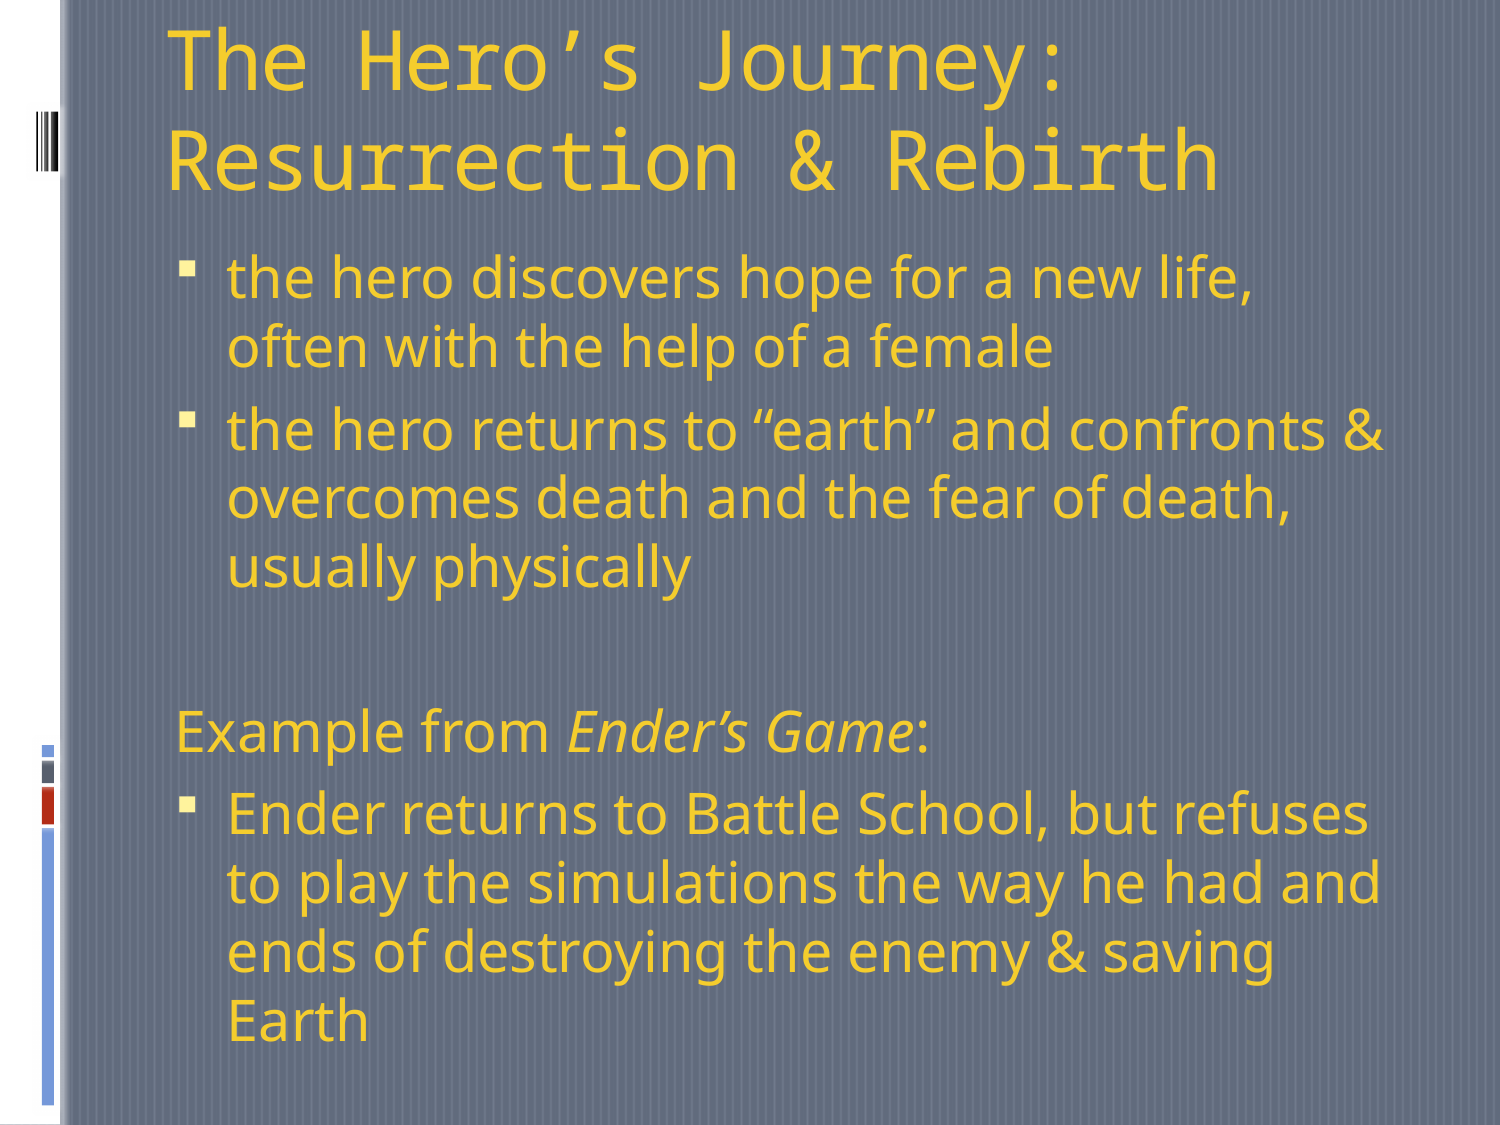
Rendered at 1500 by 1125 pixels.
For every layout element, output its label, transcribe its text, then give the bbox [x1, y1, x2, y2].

list the hero discovers hope for a new life, often with the help of a female the hero returns to “earth” and confronts & overcomes death and the fear of death, usually physically Example from Ender’s Game: Ender returns to Battle School, but refuses to play the simulations the way he had and ends of destroying the enemy & saving Earth [150, 233, 1425, 1067]
title The Hero’s Journey: Resurrection & Rebirth [150, 0, 1425, 233]
